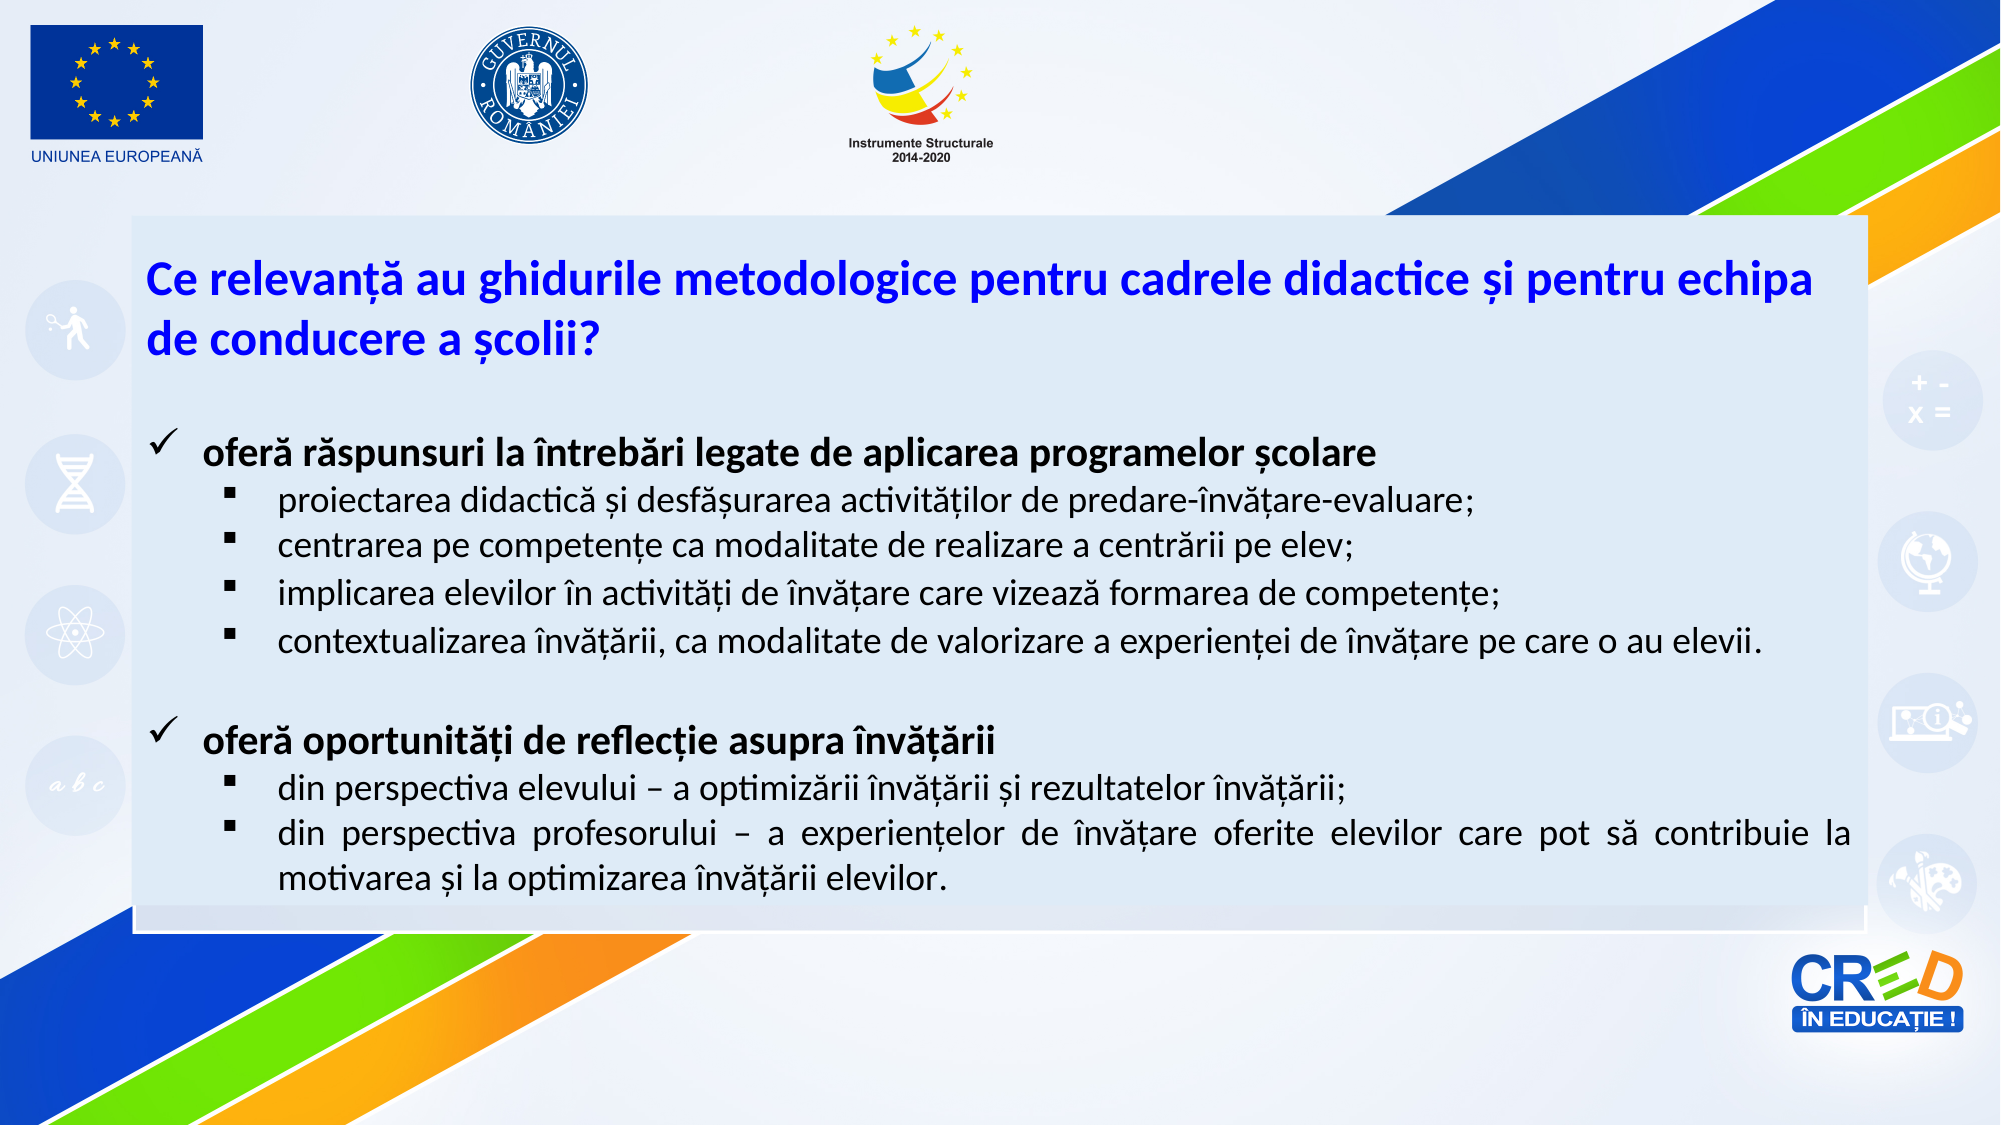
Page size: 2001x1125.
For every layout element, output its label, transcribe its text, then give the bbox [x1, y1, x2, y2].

text_box Ce relevanță au ghidurile metodologice pentru cadrele didactice și pentru echipa de conducere a școlii? oferă răspunsuri la întrebări legate de aplicarea programelor școlare proiectarea didactică și desfășurarea activităților de predare-învățare-evaluare; centrarea pe competențe ca modalitate de realizare a centrării pe elev; implicarea elevilor în activități de învățare care vizează formarea de competențe; contextualizarea învățării, ca modalitate de valorizare a experienței de învățare pe care o au elevii. oferă oportunități de reflecție asupra învățării din perspectiva elevului – a optimizării învățării și rezultatelor învățării; din perspectiva profesorului – a experiențelor de învățare oferite elevilor care pot să contribuie la motivarea și la optimizarea învățării elevilor. [131, 215, 1869, 906]
picture [0, 0, 2001, 1125]
